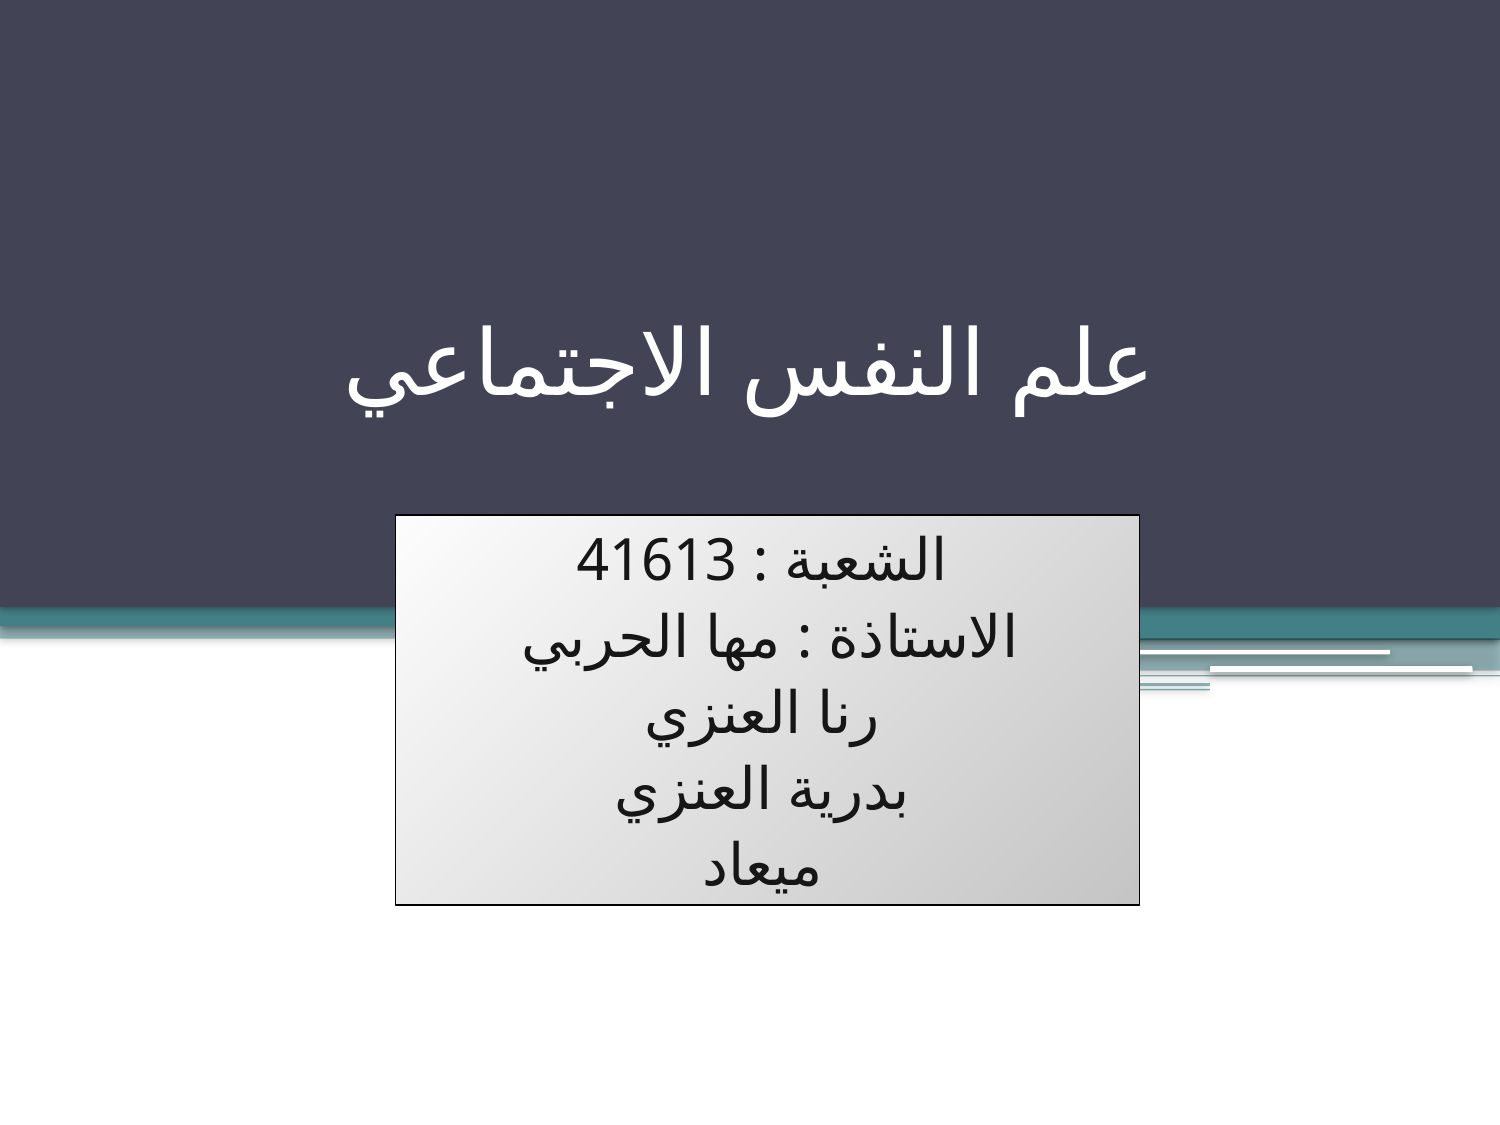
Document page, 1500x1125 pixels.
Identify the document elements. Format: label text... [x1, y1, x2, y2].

subtitle الشعبة : 41613 الاستاذة : مها الحربي رنا العنزي بدرية العنزي ميعاد [395, 514, 1140, 906]
title علم النفس الاجتماعي [112, 99, 1388, 421]
